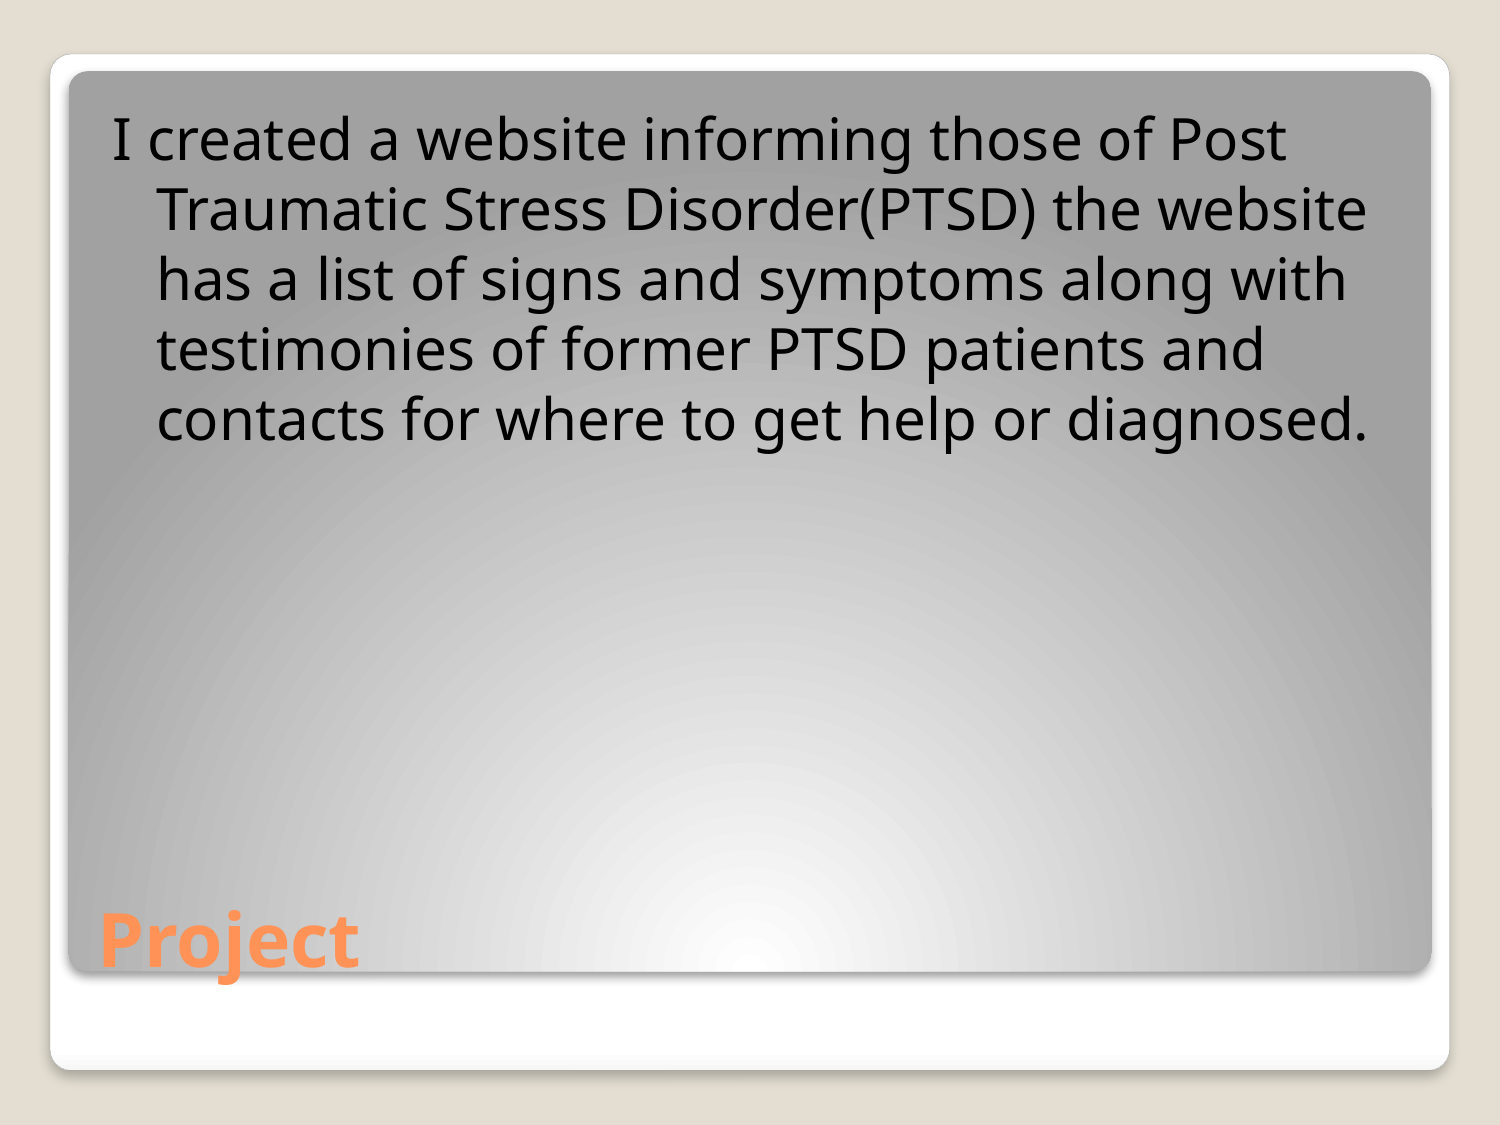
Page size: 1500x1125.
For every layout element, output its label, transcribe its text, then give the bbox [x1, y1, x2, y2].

list I created a website informing those of Post Traumatic Stress Disorder(PTSD) the website has a list of signs and symptoms along with testimonies of former PTSD patients and contacts for where to get help or diagnosed. [82, 86, 1425, 774]
title Project [82, 817, 1425, 990]
